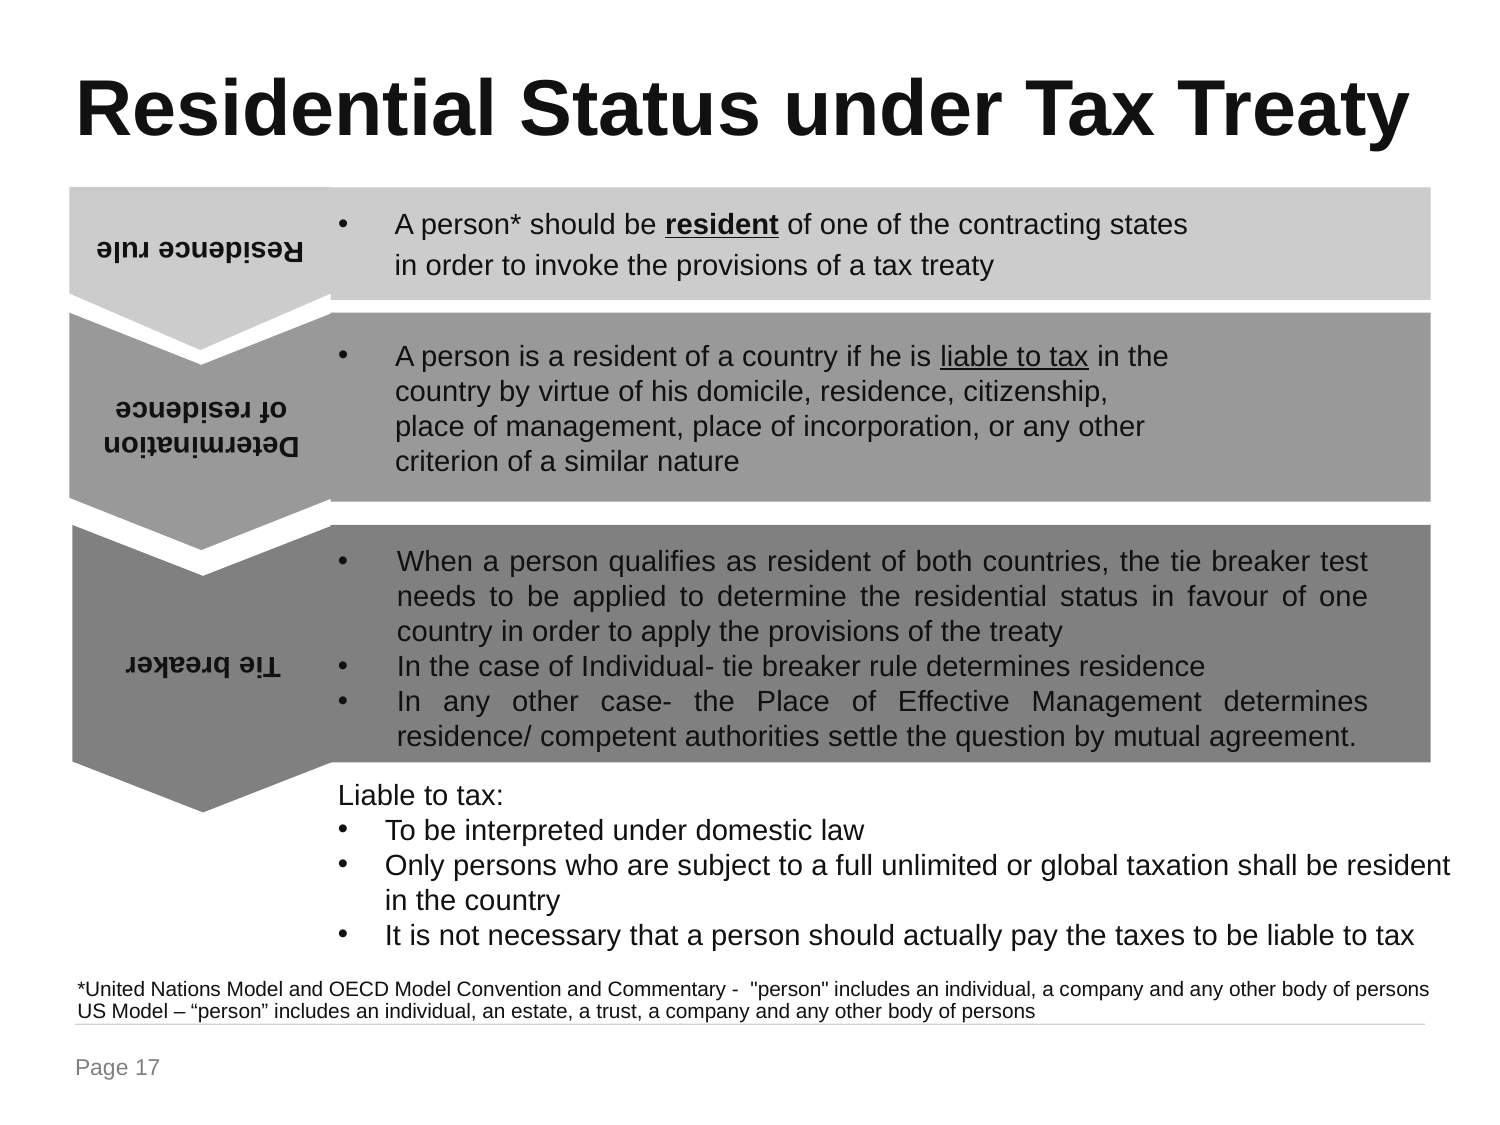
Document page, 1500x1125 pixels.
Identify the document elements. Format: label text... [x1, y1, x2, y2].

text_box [68, 186, 1431, 813]
title Residential Status under Tax Treaty [75, 70, 1426, 185]
text_box *United Nations Model and OECD Model Convention and Commentary - "person" includes an individual, a company and any other body of persons US Model – “person” includes an individual, an estate, a trust, a company and any other body of persons [62, 971, 1463, 1054]
text_box Liable to tax: To be interpreted under domestic law Only persons who are subject to a full unlimited or global taxation shall be resident in the country It is not necessary that a person should actually pay the taxes to be liable to tax [323, 768, 1500, 990]
